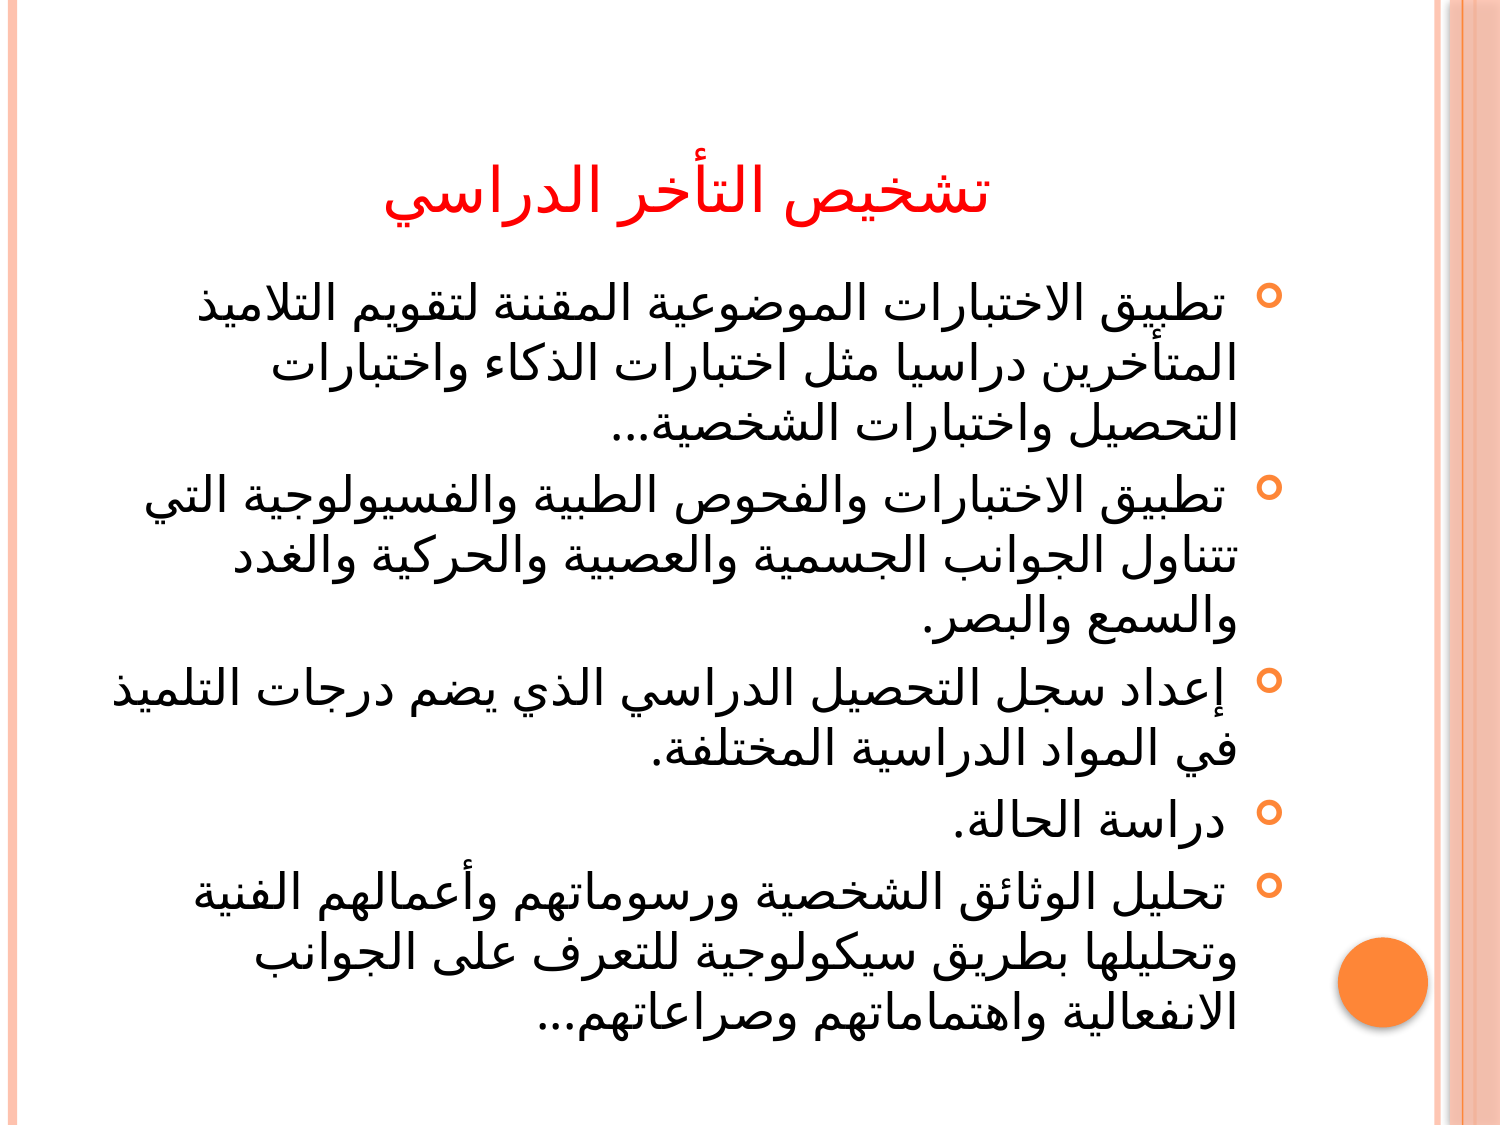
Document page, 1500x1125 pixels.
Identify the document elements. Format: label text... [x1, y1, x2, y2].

title تشخيص التأخر الدراسي [75, 45, 1300, 233]
list تطبيق الاختبارات الموضوعية المقننة لتقويم التلاميذ المتأخرين دراسيا مثل اختبارات الذكاء واختبارات التحصيل واختبارات الشخصية... تطبيق الاختبارات والفحوص الطبية والفسيولوجية التي تتناول الجوانب الجسمية والعصبية والحركية والغدد والسمع والبصر. إعداد سجل التحصيل الدراسي الذي يضم درجات التلميذ في المواد الدراسية المختلفة. دراسة الحالة. تحليل الوثائق الشخصية ورسوماتهم وأعمالهم الفنية وتحليلها بطريق سيكولوجية للتعرف على الجوانب الانفعالية واهتماماتهم وصراعاتهم... [75, 262, 1300, 1062]
